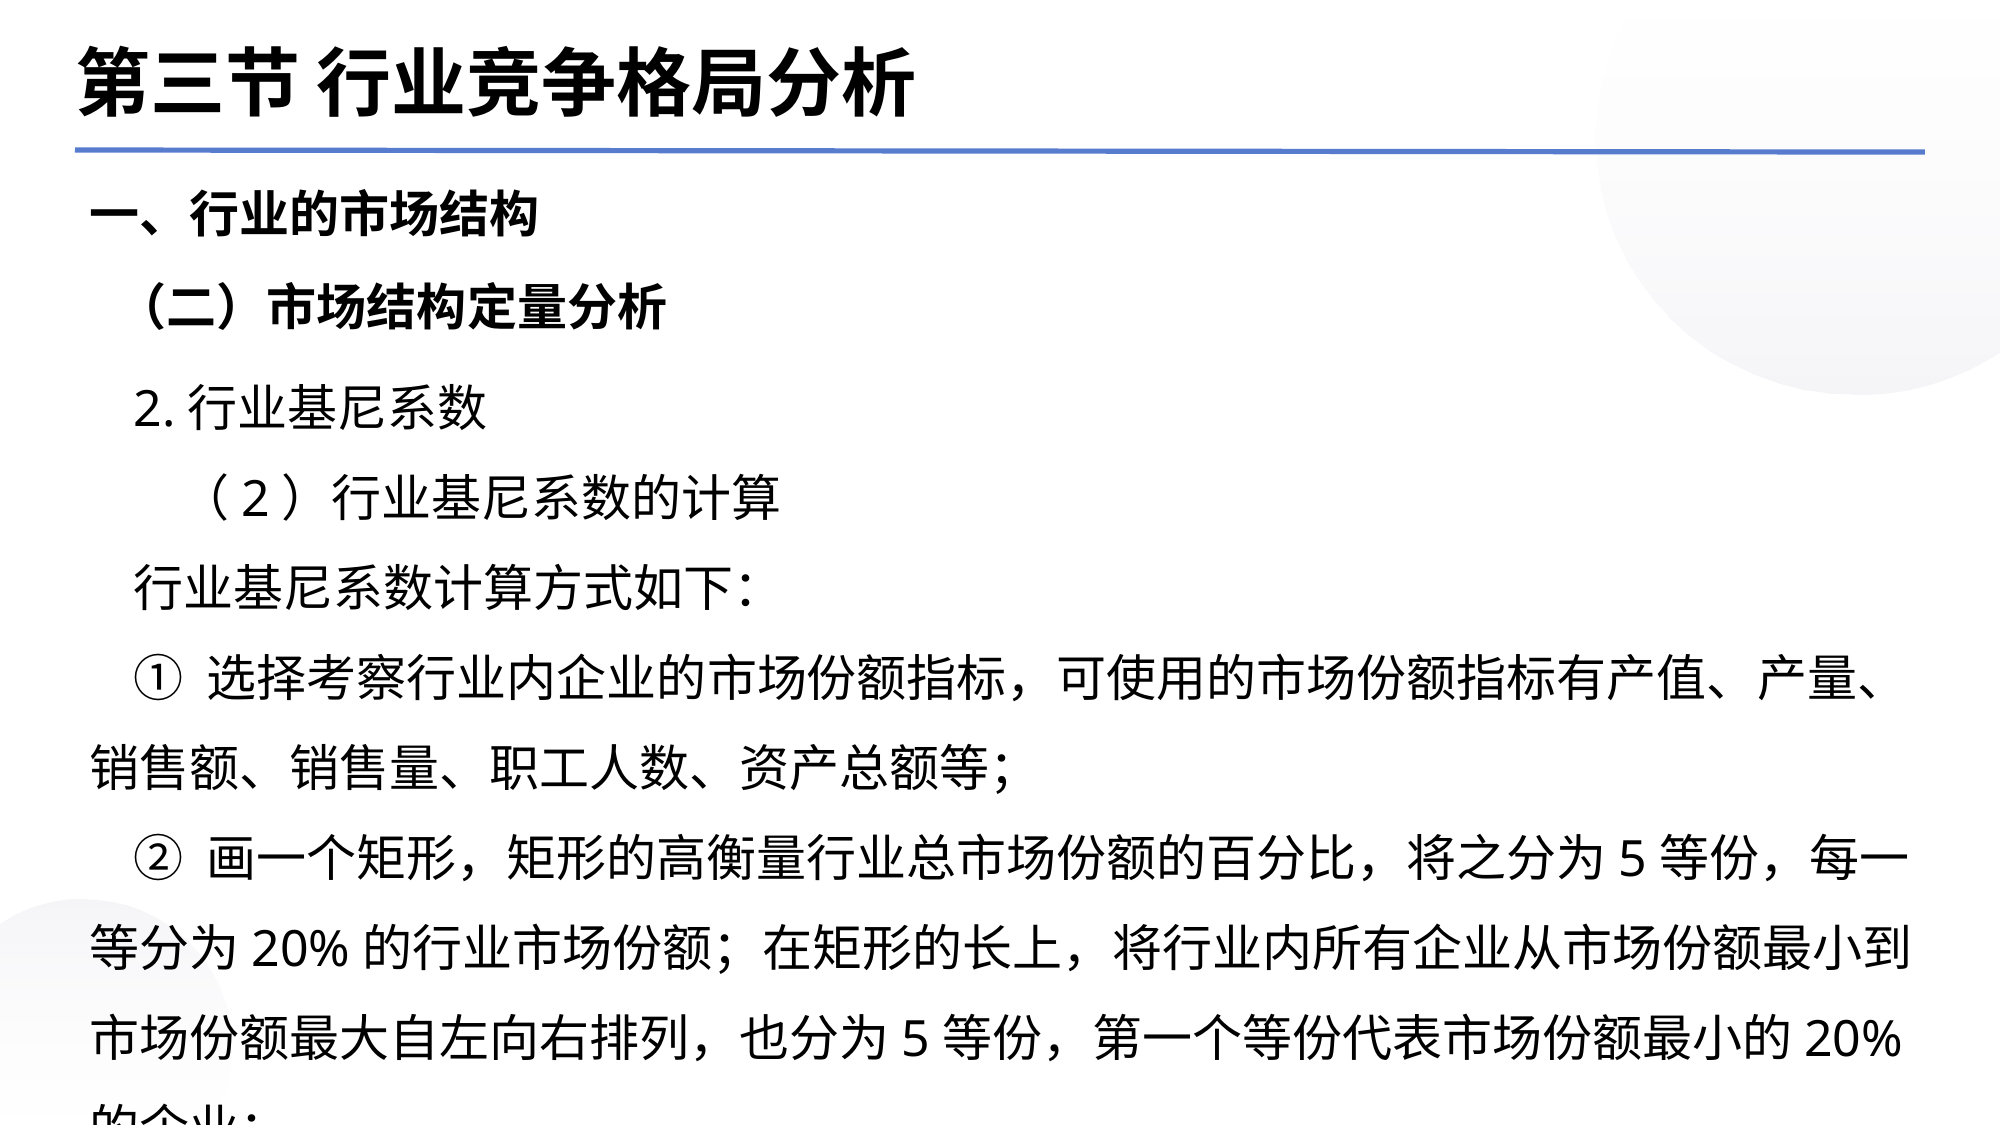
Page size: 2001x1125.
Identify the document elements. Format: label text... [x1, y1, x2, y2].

text_box 一、行业的市场结构 [75, 175, 909, 251]
text_box 第三节 行业竞争格局分析 [75, 24, 1925, 125]
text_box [74, 149, 1925, 153]
text_box 2.行业基尼系数 （2）行业基尼系数的计算 行业基尼系数计算方式如下： ① 选择考察行业内企业的市场份额指标，可使用的市场份额指标有产值、产量、销售额、销售量、职工人数、资产总额等； ② 画一个矩形，矩形的高衡量行业总市场份额的百分比，将之分为5等份，每一等分为20%的行业市场份额；在矩形的长上，将行业内所有企业从市场份额最小到市场份额最大自左向右排列，也分为5等份，第一个等份代表市场份额最小的20%的企业； [75, 338, 1971, 1024]
text_box （二）市场结构定量分析 [102, 267, 936, 338]
text_box [0, 898, 233, 1125]
text_box [1594, 0, 2000, 369]
